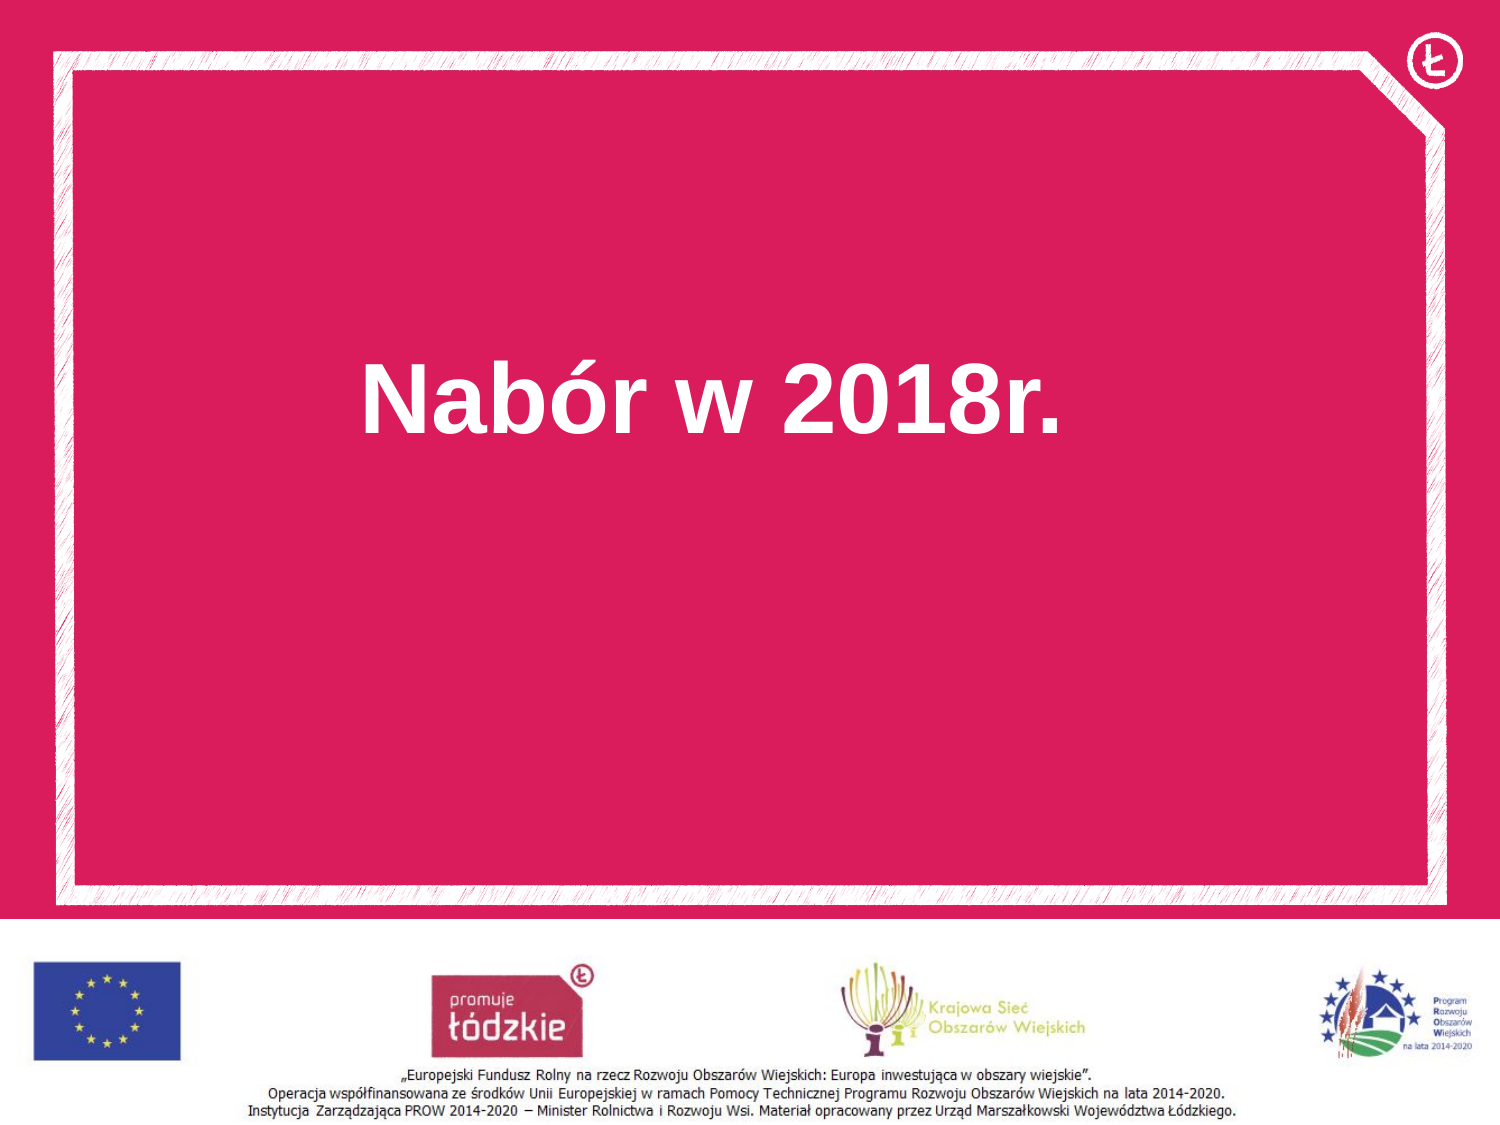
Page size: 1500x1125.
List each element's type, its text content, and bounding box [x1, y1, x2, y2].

picture [0, 32, 1500, 1125]
text_box Nabór w 2018r. [159, 326, 1294, 461]
text_box [93, 54, 1436, 152]
